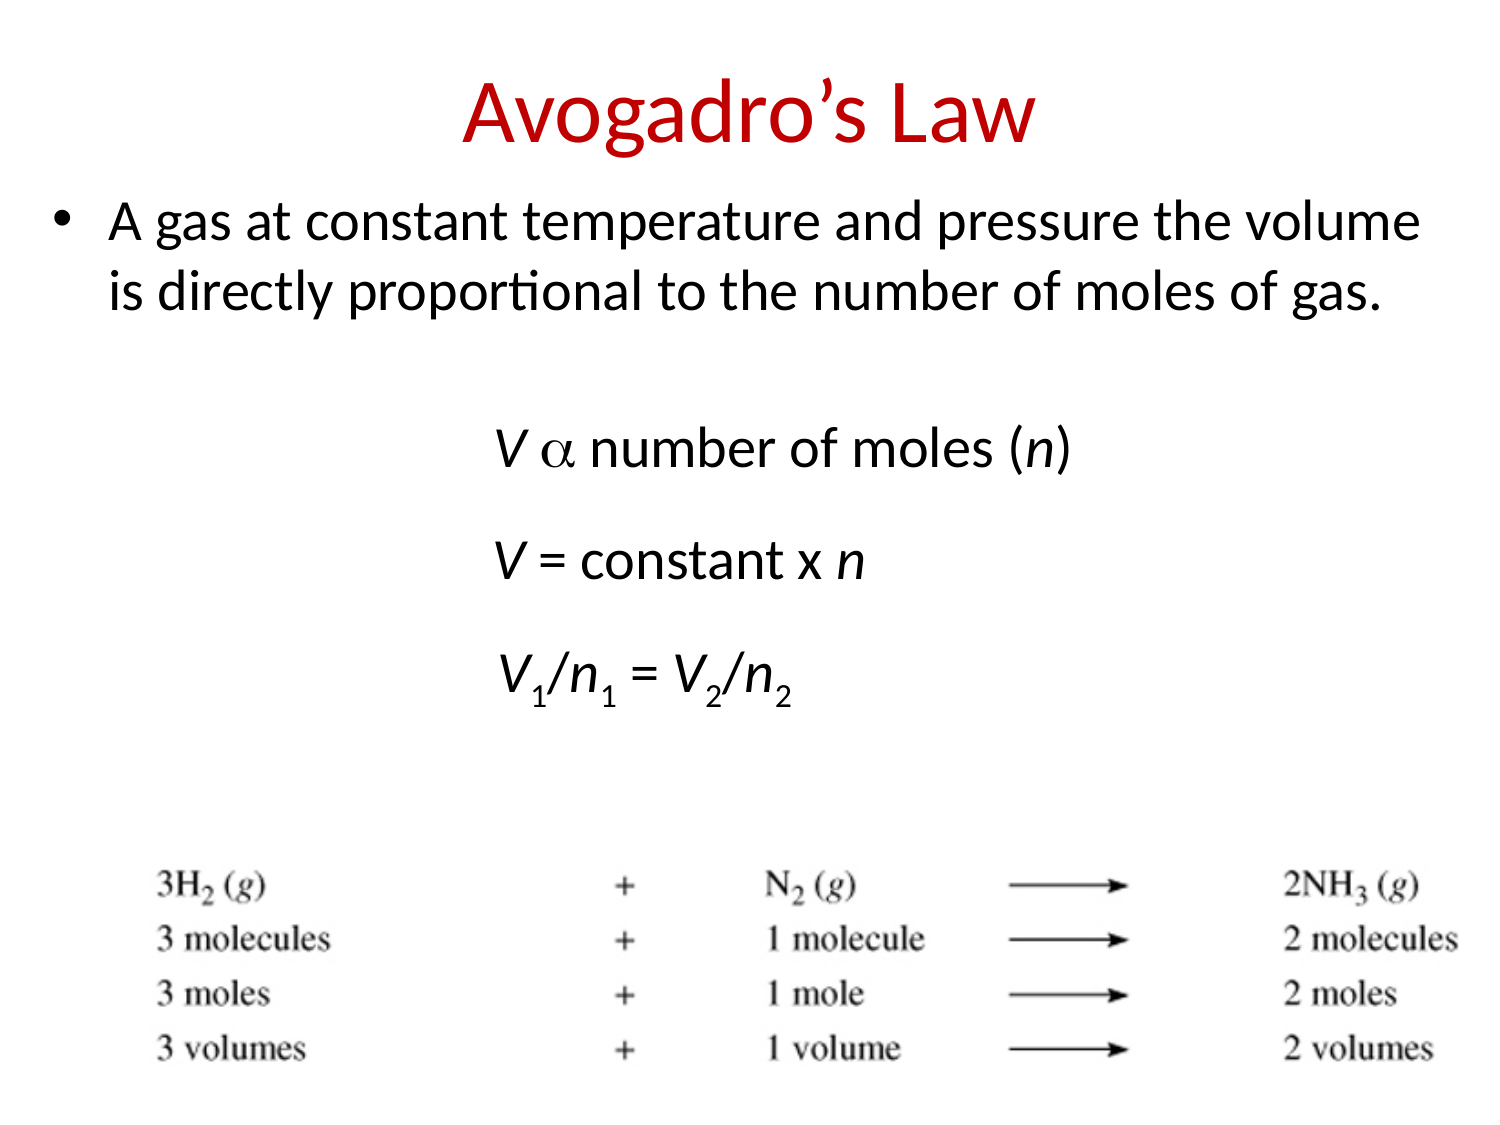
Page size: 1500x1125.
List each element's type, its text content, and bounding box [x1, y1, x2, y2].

text_box V1/n1 = V2/n2 [482, 626, 807, 722]
text_box V a number of moles (n) [478, 401, 1088, 487]
text_box V = constant x n [477, 514, 882, 599]
title Avogadro’s Law [112, 12, 1388, 174]
text_box A gas at constant temperature and pressure the volume is directly proportional to the number of moles of gas. [37, 174, 1463, 388]
picture [0, 837, 1500, 1067]
